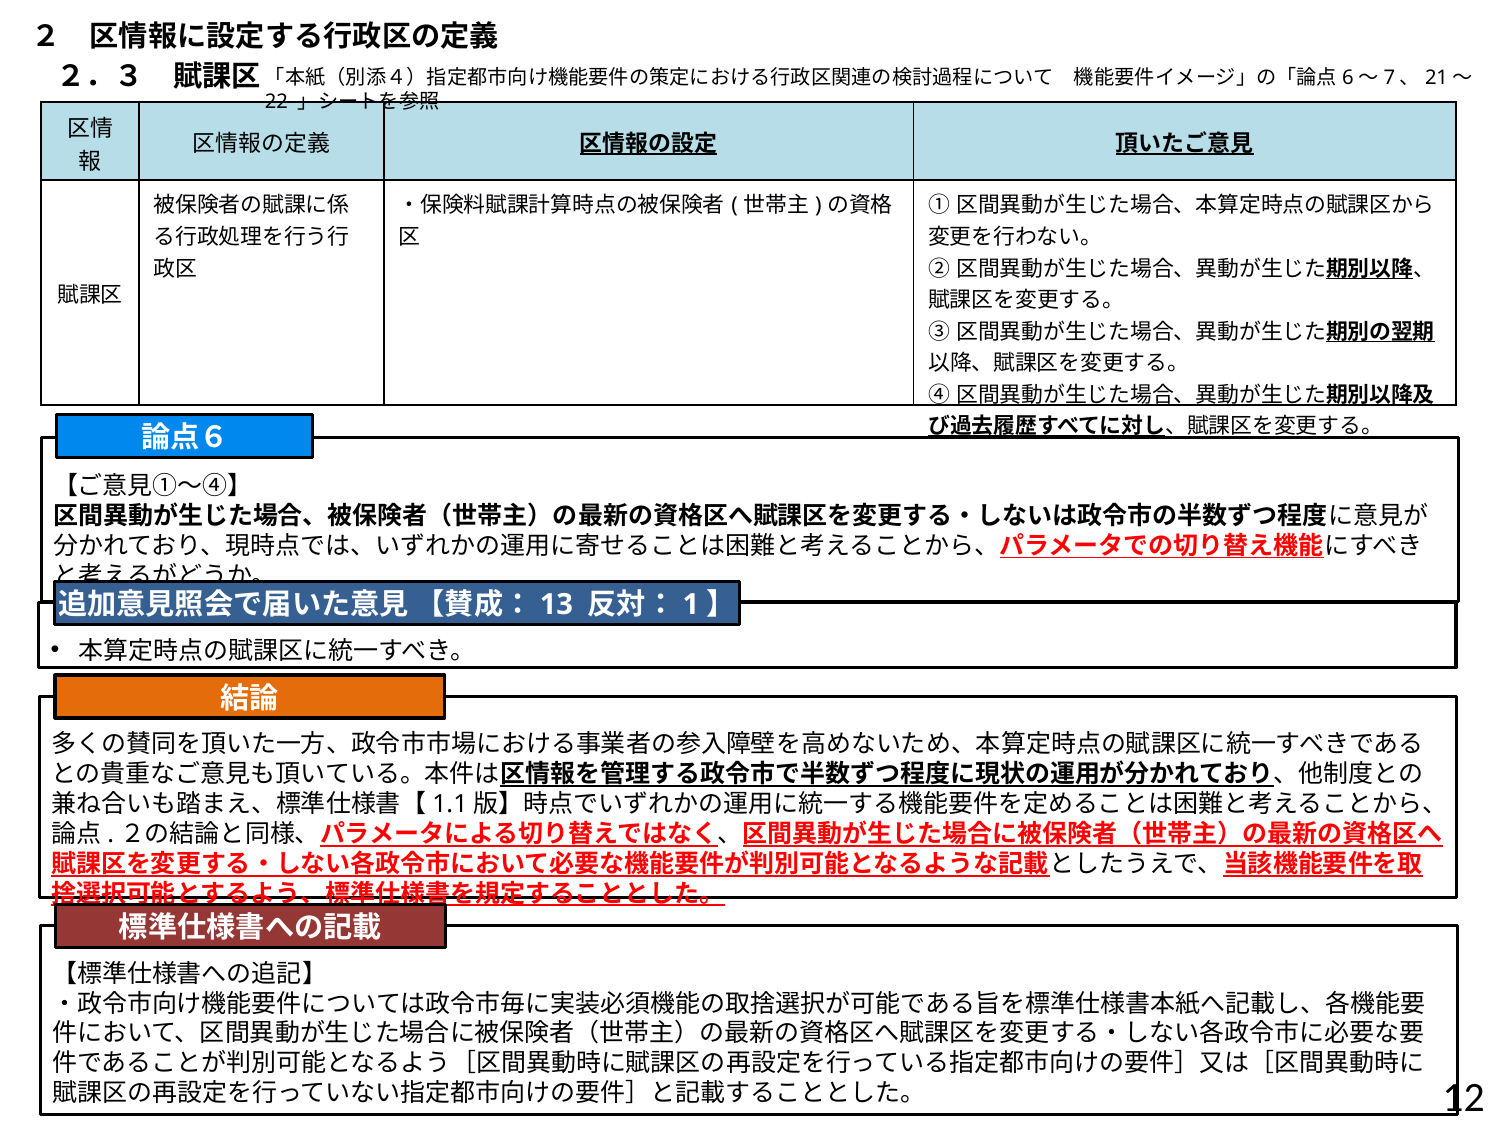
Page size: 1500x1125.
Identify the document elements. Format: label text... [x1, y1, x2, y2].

text_box 多くの賛同を頂いた一方、政令市市場における事業者の参入障壁を高めないため、本算定時点の賦課区に統一すべきであるとの貴重なご意見も頂いている。本件は区情報を管理する政令市で半数ずつ程度に現状の運用が分かれており、他制度との兼ね合いも踏まえ、標準仕様書【1.1版】時点でいずれかの運用に統一する機能要件を定めることは困難と考えることから、論点.２の結論と同様、パラメータによる切り替えではなく、区間異動が生じた場合に被保険者（世帯主）の最新の資格区へ賦課区を変更する・しない各政令市において必要な機能要件が判別可能となるような記載としたうえで、当該機能要件を取捨選択可能とするよう、標準仕様書を規定することとした。 [39, 696, 1457, 898]
table_header 区情報の設定 [385, 103, 913, 179]
slide_number 11 [1149, 1065, 1500, 1125]
table_header 頂いたご意見 [914, 103, 1455, 179]
text_box 標準仕様書への記載 [54, 902, 448, 949]
table_header 区情報 [42, 103, 138, 179]
text_box 追加意見照会で届いた意見 【賛成：13 反対：1】 [52, 580, 741, 627]
table_cell 賦課区 [42, 181, 138, 404]
text_box ２ 区情報に設定する行政区の定義 [16, 2, 1440, 49]
text_box 【標準仕様書への追記】 ・政令市向け機能要件については政令市毎に実装必須機能の取捨選択が可能である旨を標準仕様書本紙へ記載し、各機能要件において、区間異動が生じた場合に被保険者（世帯主）の最新の資格区へ賦課区を変更する・しない各政令市に必要な要件であることが判別可能となるよう［区間異動時に賦課区の再設定を行っている指定都市向けの要件］又は［区間異動時に賦課区の再設定を行っていない指定都市向けの要件］と記載することとした。 [40, 925, 1458, 1115]
table_header 区情報の定義 [140, 103, 383, 179]
text_box 本算定時点の賦課区に統一すべき。 [38, 602, 1457, 668]
table_cell 被保険者の賦課に係る行政処理を行う行政区 [140, 181, 383, 404]
text_box 論点６ [55, 413, 315, 460]
table_cell ①区間異動が生じた場合、本算定時点の賦課区から変更を行わない。 ②区間異動が生じた場合、異動が生じた期別以降、賦課区を変更する。 ③区間異動が生じた場合、異動が生じた期別の翌期以降、賦課区を変更する。 ④区間異動が生じた場合、異動が生じた期別以降及び過去履歴すべてに対し、賦課区を変更する。 [914, 181, 1455, 404]
text_box 【ご意見①～④】 区間異動が生じた場合、被保険者（世帯主）の最新の資格区へ賦課区を変更する・しないは政令市の半数ずつ程度に意見が分かれており、現時点では、いずれかの運用に寄せることは困難と考えることから、パラメータでの切り替え機能にすべきと考えるがどうか。 [41, 437, 1459, 602]
text_box ２．３ 賦課区 [41, 42, 1464, 89]
text_box 「本紙（別添４）指定都市向け機能要件の策定における行政区関連の検討過程について 機能要件イメージ」の「論点6～7、21～22 」シートを参照 [250, 49, 1500, 102]
text_box 結論 [53, 673, 447, 720]
table_cell ・保険料賦課計算時点の被保険者(世帯主)の資格区 [385, 181, 913, 404]
